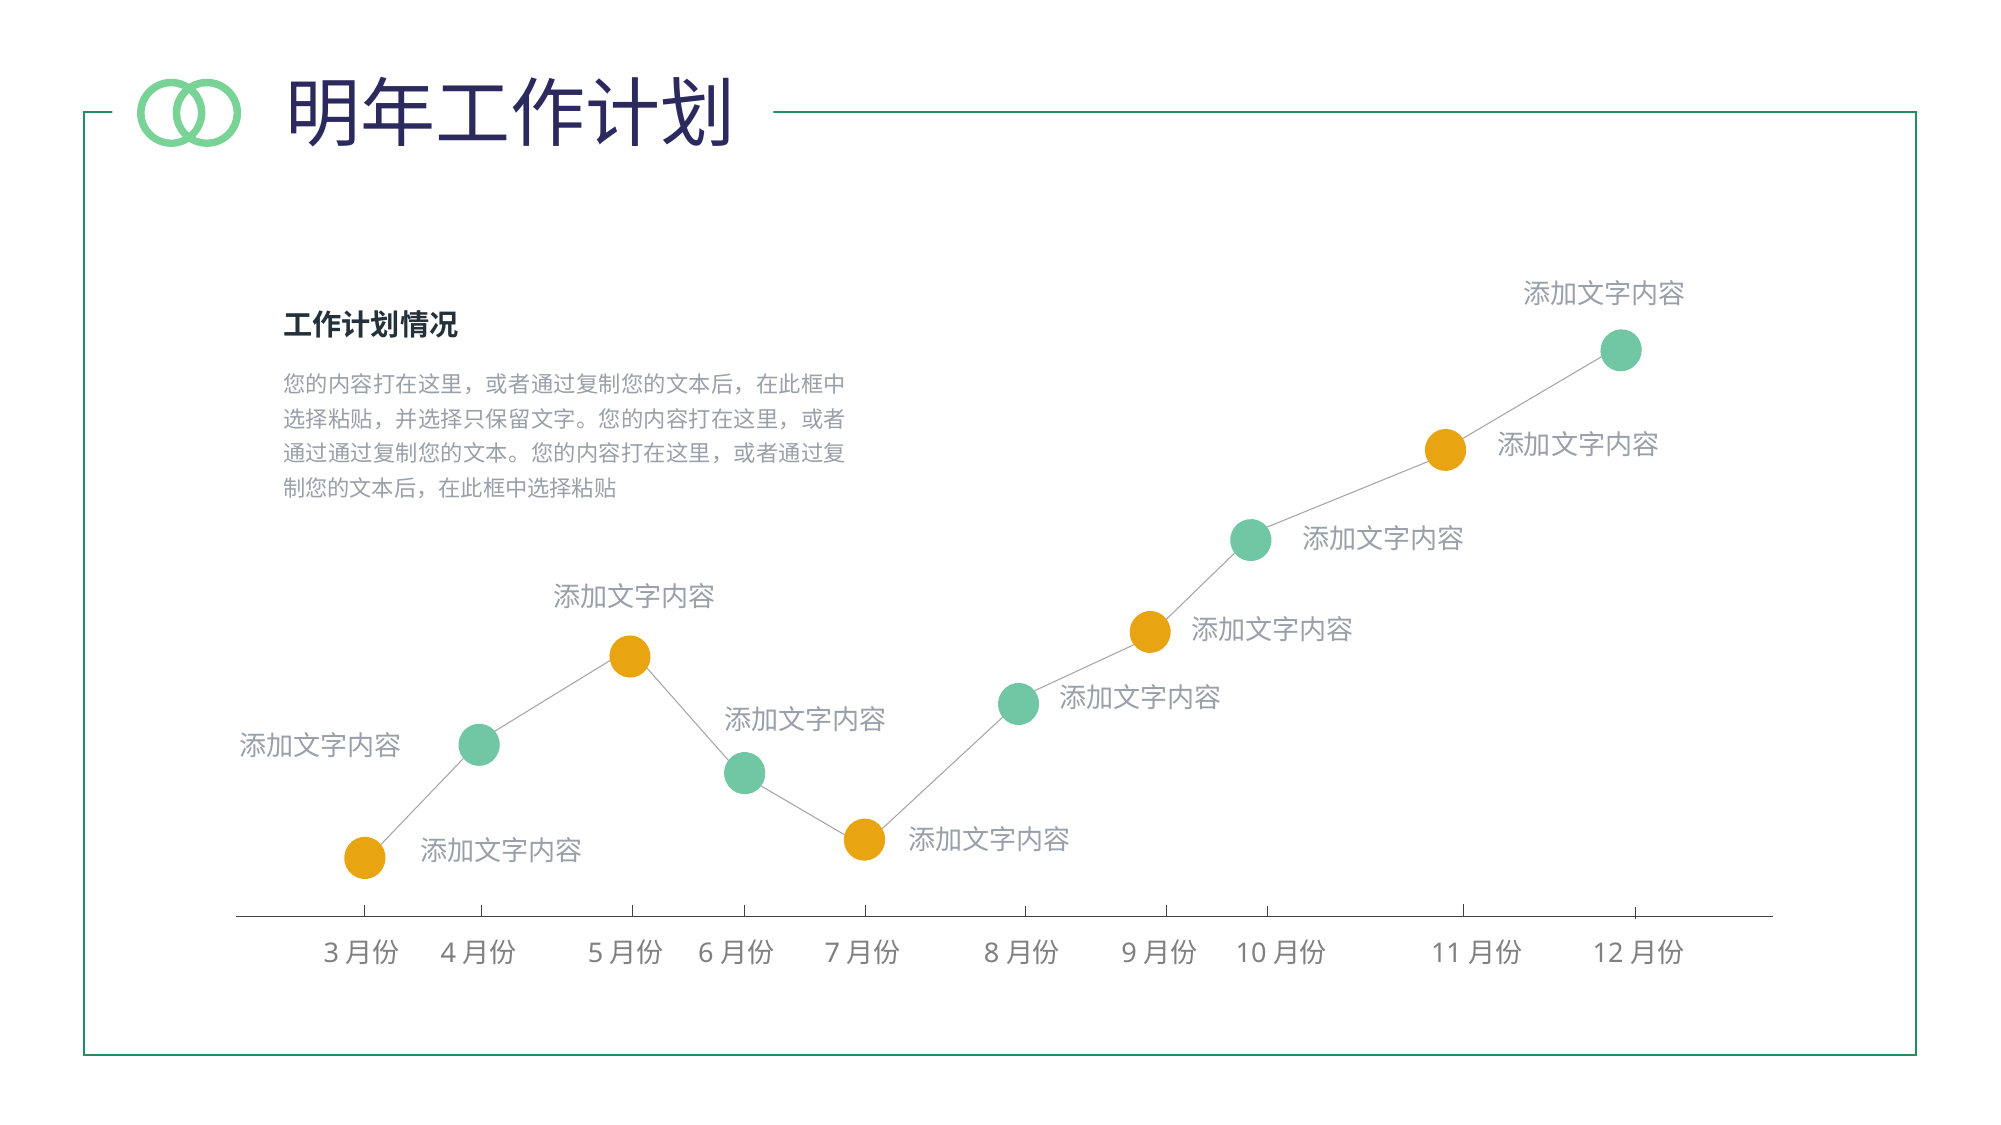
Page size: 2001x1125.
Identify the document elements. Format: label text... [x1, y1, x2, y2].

text_box 明年工作计划 [270, 58, 788, 164]
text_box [227, 270, 1773, 974]
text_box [283, 306, 848, 503]
